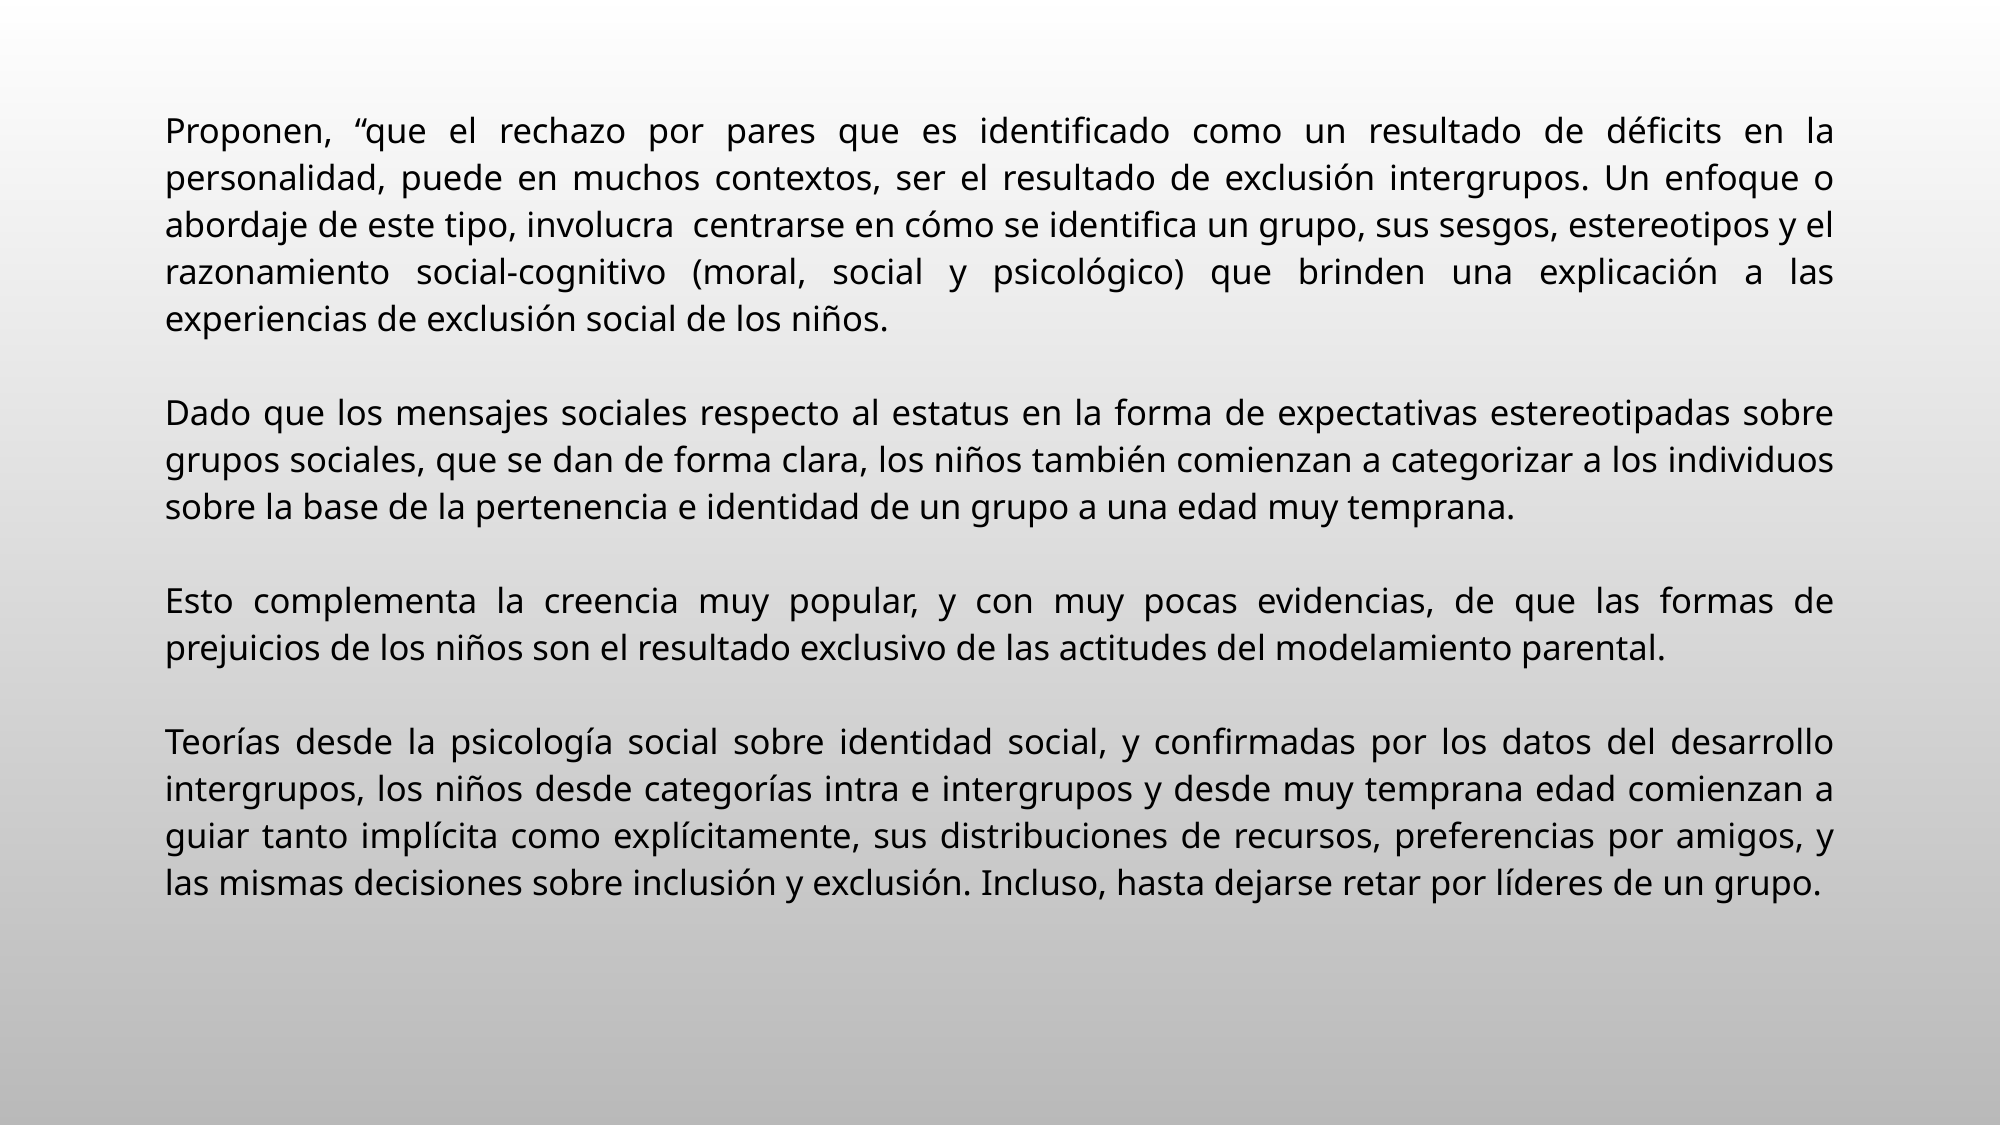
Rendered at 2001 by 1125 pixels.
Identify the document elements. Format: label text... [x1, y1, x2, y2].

list Proponen, “que el rechazo por pares que es identificado como un resultado de déficits en la personalidad, puede en muchos contextos, ser el resultado de exclusión intergrupos. Un enfoque o abordaje de este tipo, involucra centrarse en cómo se identifica un grupo, sus sesgos, estereotipos y el razonamiento social-cognitivo (moral, social y psicológico) que brinden una explicación a las experiencias de exclusión social de los niños. Dado que los mensajes sociales respecto al estatus en la forma de expectativas estereotipadas sobre grupos sociales, que se dan de forma clara, los niños también comienzan a categorizar a los individuos sobre la base de la pertenencia e identidad de un grupo a una edad muy temprana. Esto complementa la creencia muy popular, y con muy pocas evidencias, de que las formas de prejuicios de los niños son el resultado exclusivo de las actitudes del modelamiento parental. Teorías desde la psicología social sobre identidad social, y confirmadas por los datos del desarrollo intergrupos, los niños desde categorías intra e intergrupos y desde muy temprana edad comienzan a guiar tanto implícita como explícitamente, sus distribuciones de recursos, preferencias por amigos, y las mismas decisiones sobre inclusión y exclusión. Incluso, hasta dejarse retar por líderes de un grupo. [149, 99, 1850, 950]
